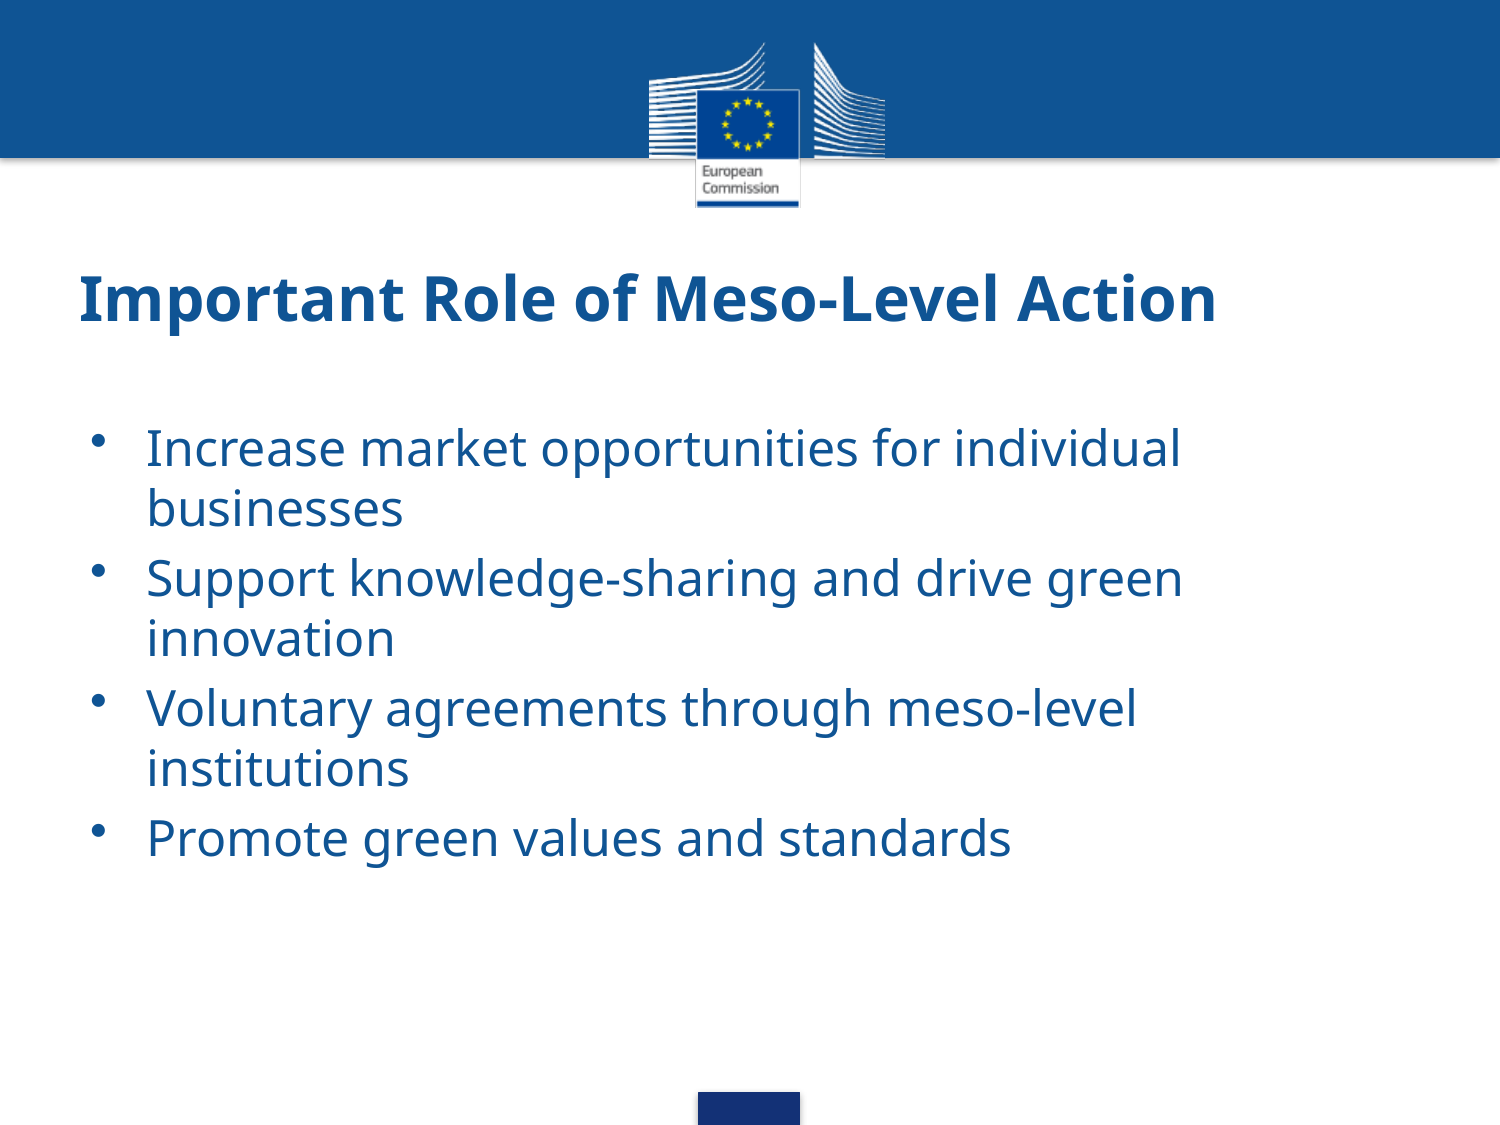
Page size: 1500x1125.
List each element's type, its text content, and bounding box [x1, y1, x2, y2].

picture [649, 42, 885, 208]
list Increase market opportunities for individual businesses Support knowledge-sharing and drive green innovation Voluntary agreements through meso-level institutions Promote green values and standards [75, 408, 1425, 988]
title Important Role of Meso-Level Action [64, 219, 1415, 374]
